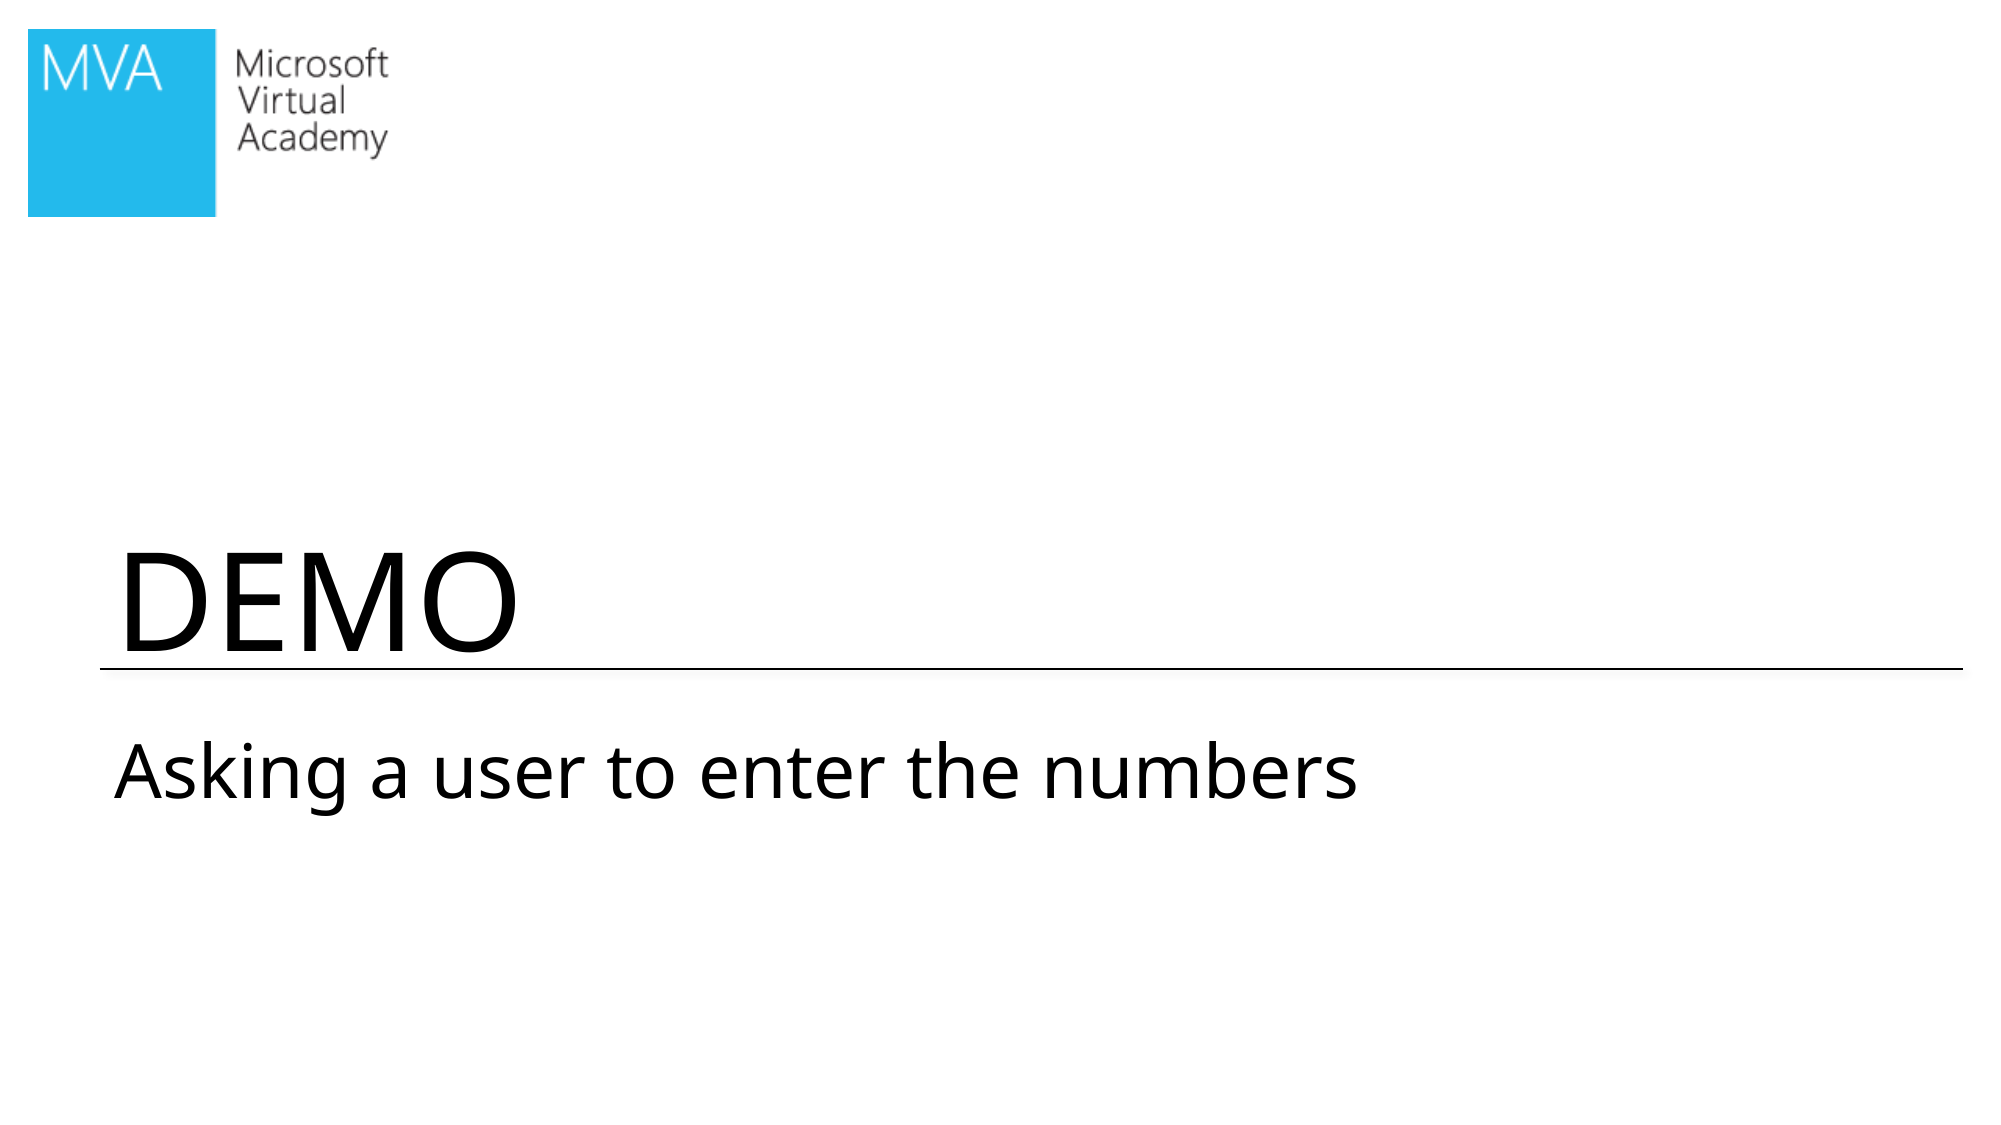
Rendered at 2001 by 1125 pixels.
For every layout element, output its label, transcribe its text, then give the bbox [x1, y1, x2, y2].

title Asking a user to enter the numbers [99, 733, 1976, 1009]
picture [28, 29, 497, 217]
